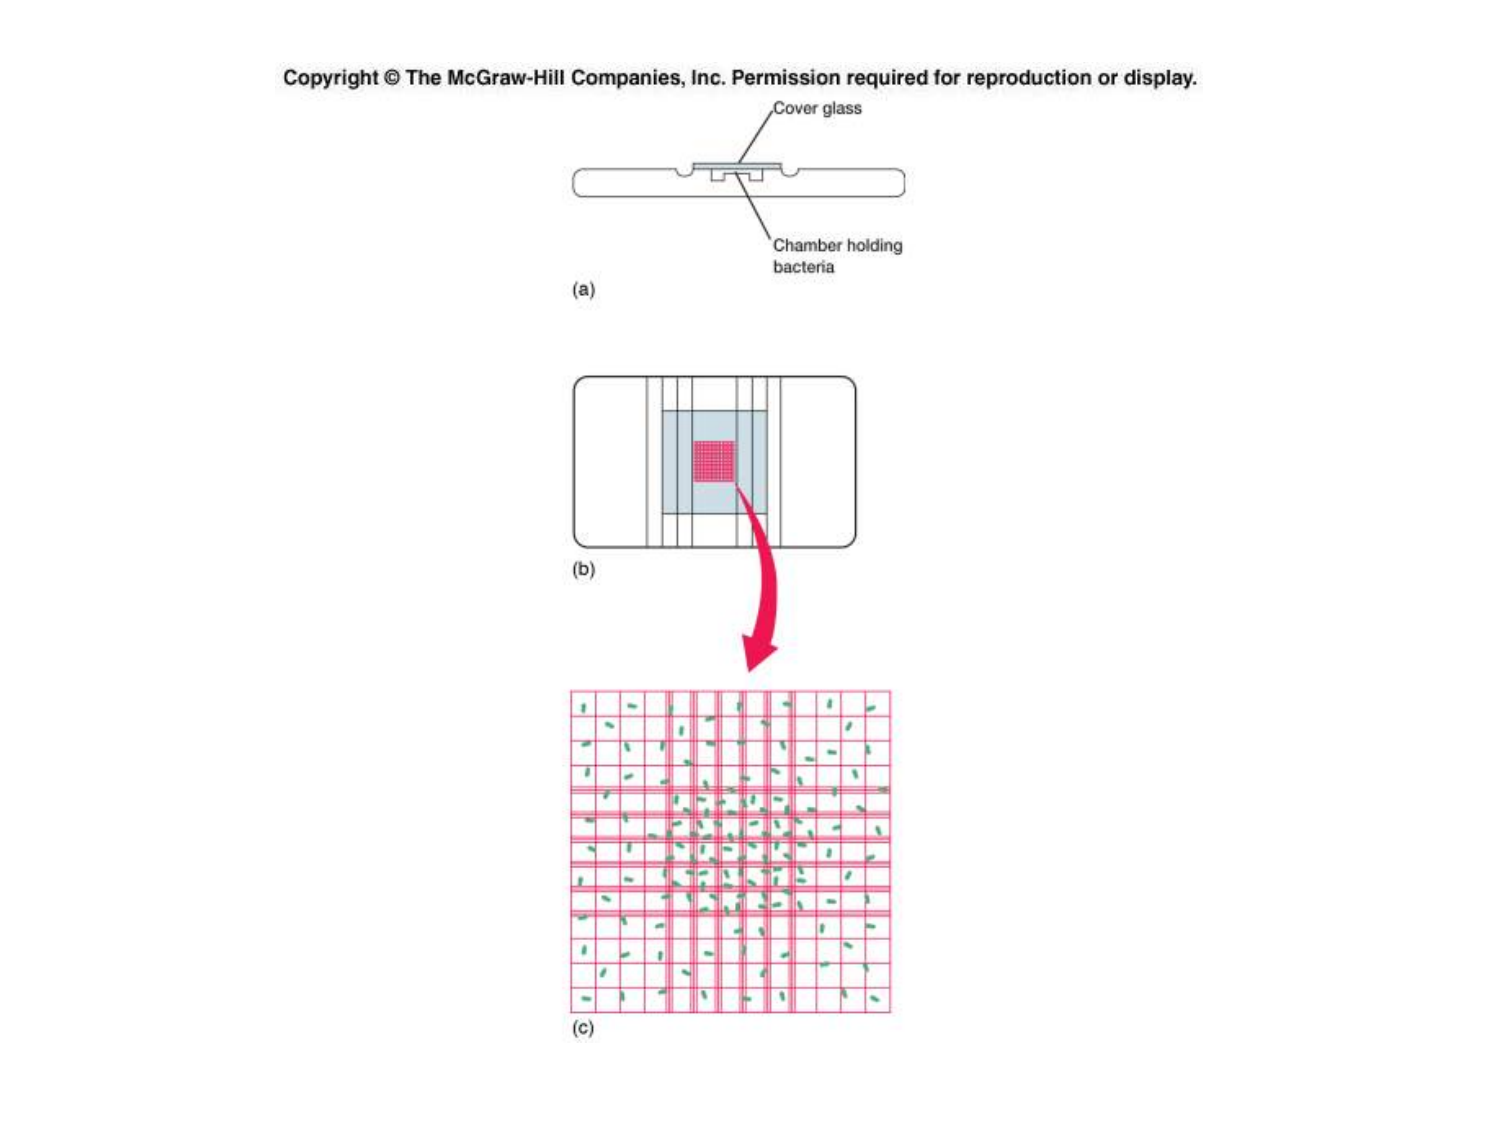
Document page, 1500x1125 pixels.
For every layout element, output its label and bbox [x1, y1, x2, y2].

list [274, 62, 1203, 1043]
